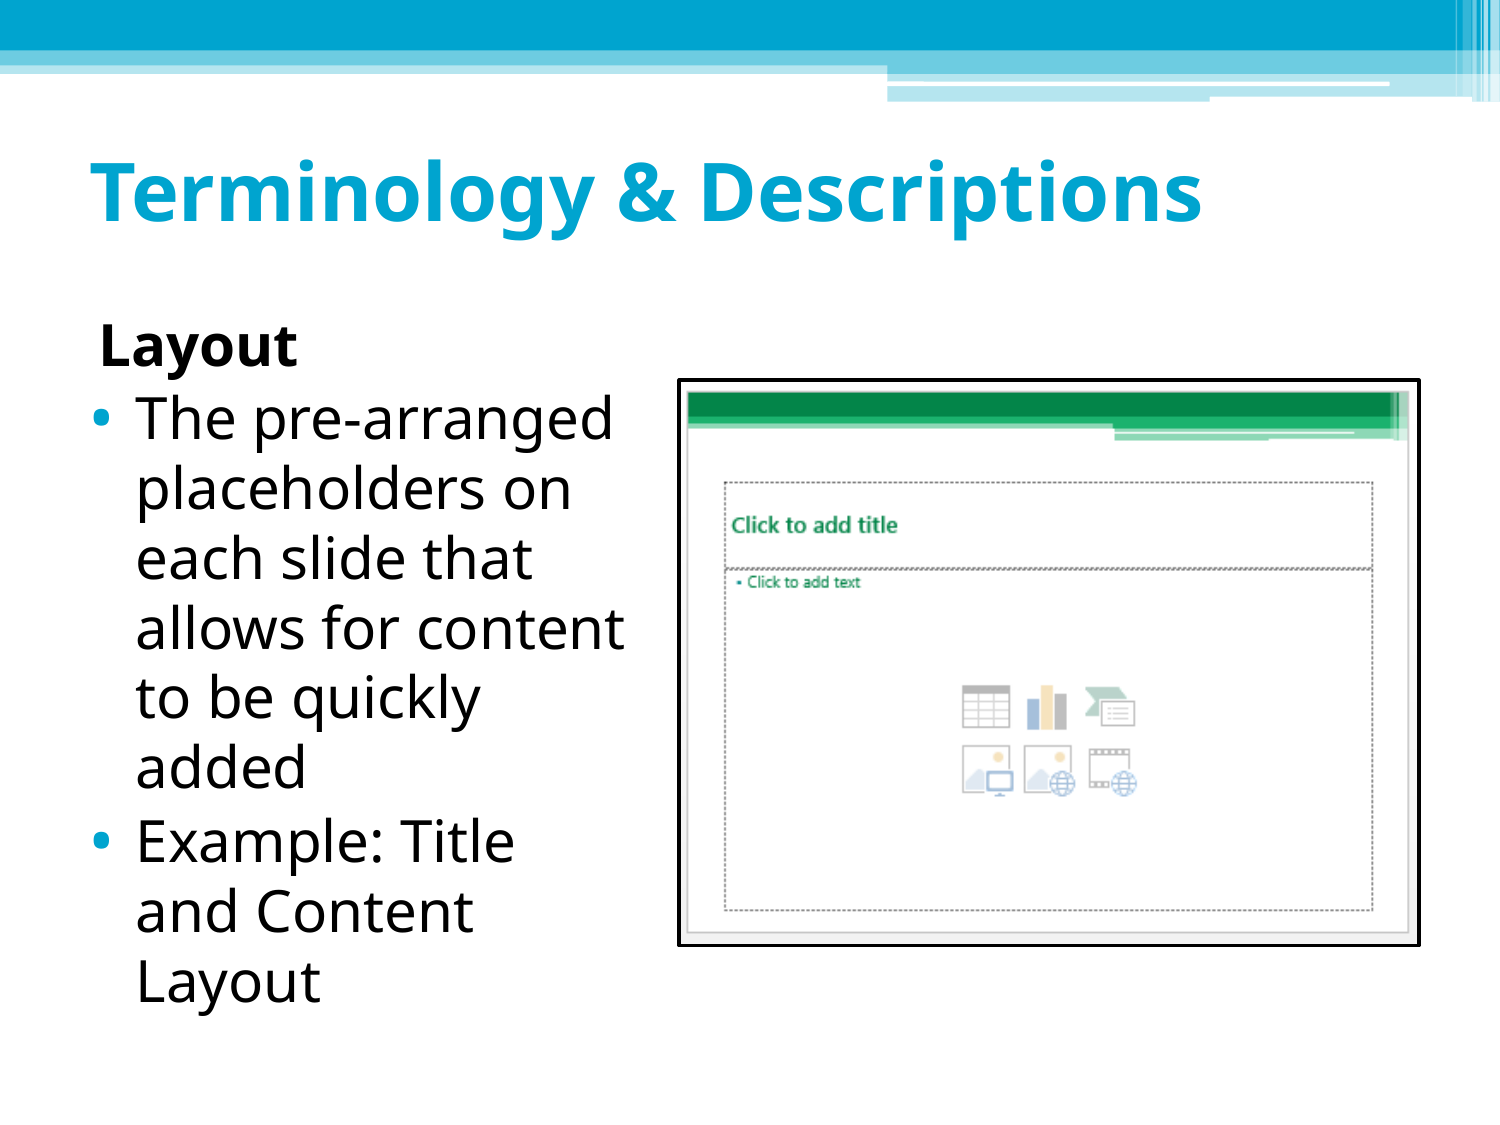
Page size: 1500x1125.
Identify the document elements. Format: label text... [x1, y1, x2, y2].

title Terminology & Descriptions [75, 102, 1418, 275]
list Layout The pre-arranged placeholders on each slide that allows for content to be quickly added Example: Title and Content Layout [76, 300, 650, 1025]
picture [680, 381, 1418, 944]
